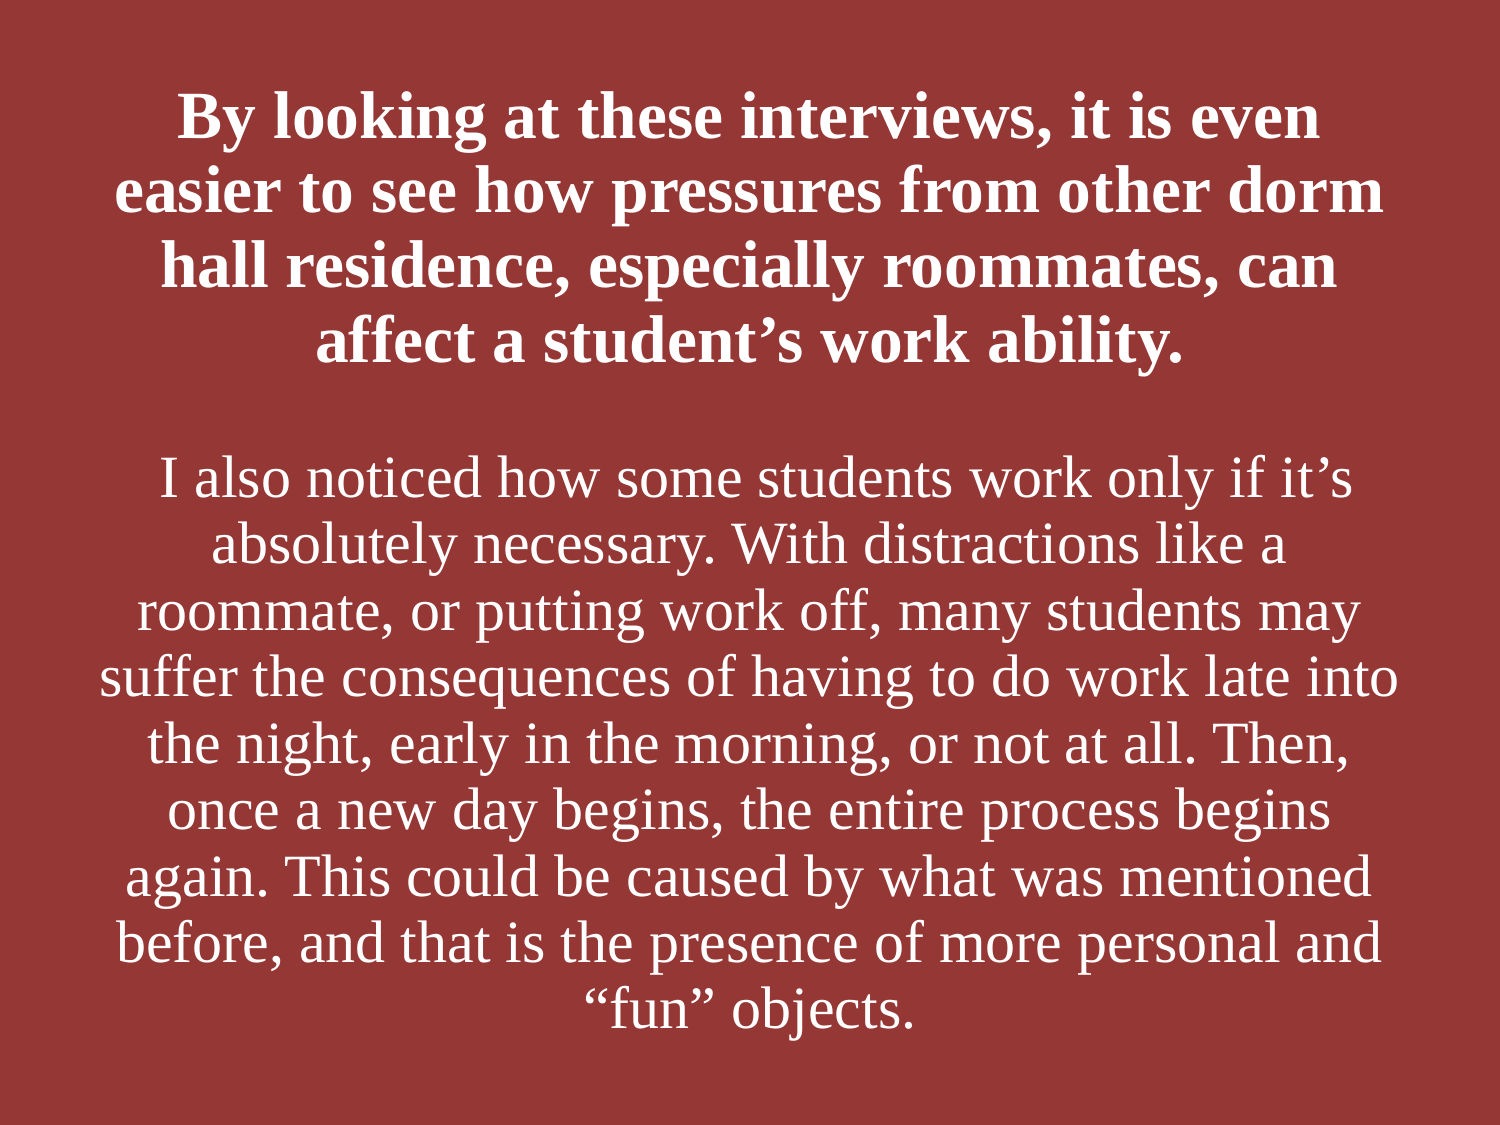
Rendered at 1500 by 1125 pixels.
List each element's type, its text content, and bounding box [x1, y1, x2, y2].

title By looking at these interviews, it is even easier to see how pressures from other dorm hall residence, especially roommates, can affect a student’s work ability. I also noticed how some students work only if it’s absolutely necessary. With distractions like a roommate, or putting work off, many students may suffer the consequences of having to do work late into the night, early in the morning, or not at all. Then, once a new day begins, the entire process begins again. This could be caused by what was mentioned before, and that is the presence of more personal and “fun” objects. [75, 70, 1425, 1050]
